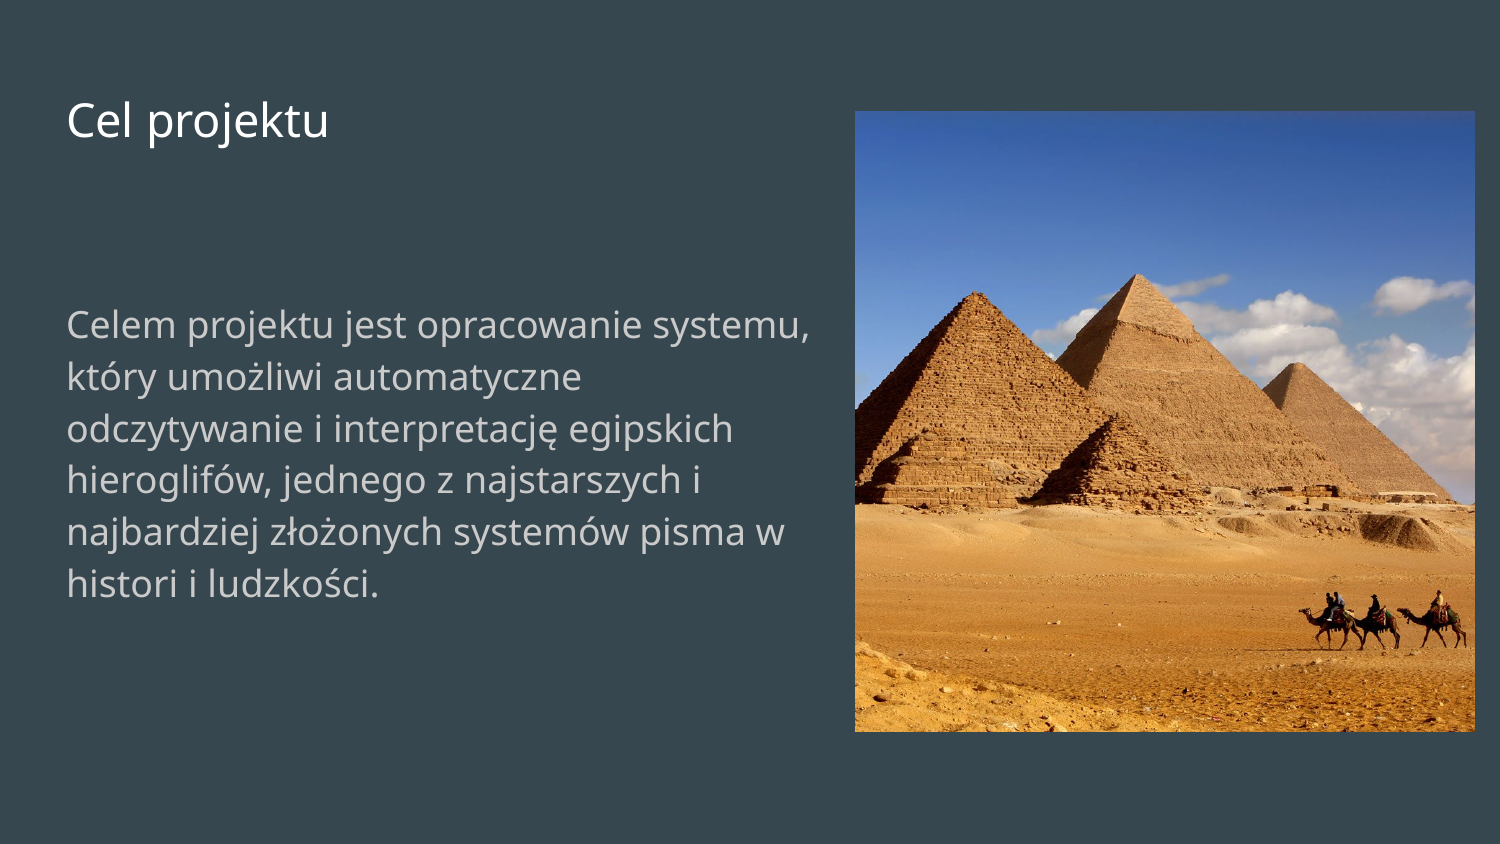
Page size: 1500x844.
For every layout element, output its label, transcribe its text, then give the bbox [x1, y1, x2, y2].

picture [855, 111, 1476, 732]
list Celem projektu jest opracowanie systemu, który umożliwi automatyczne odczytywanie i interpretację egipskich hieroglifów, jednego z najstarszych i najbardziej złożonych systemów pisma w histori i ludzkości. [51, 279, 831, 785]
title Cel projektu [51, 72, 1449, 167]
